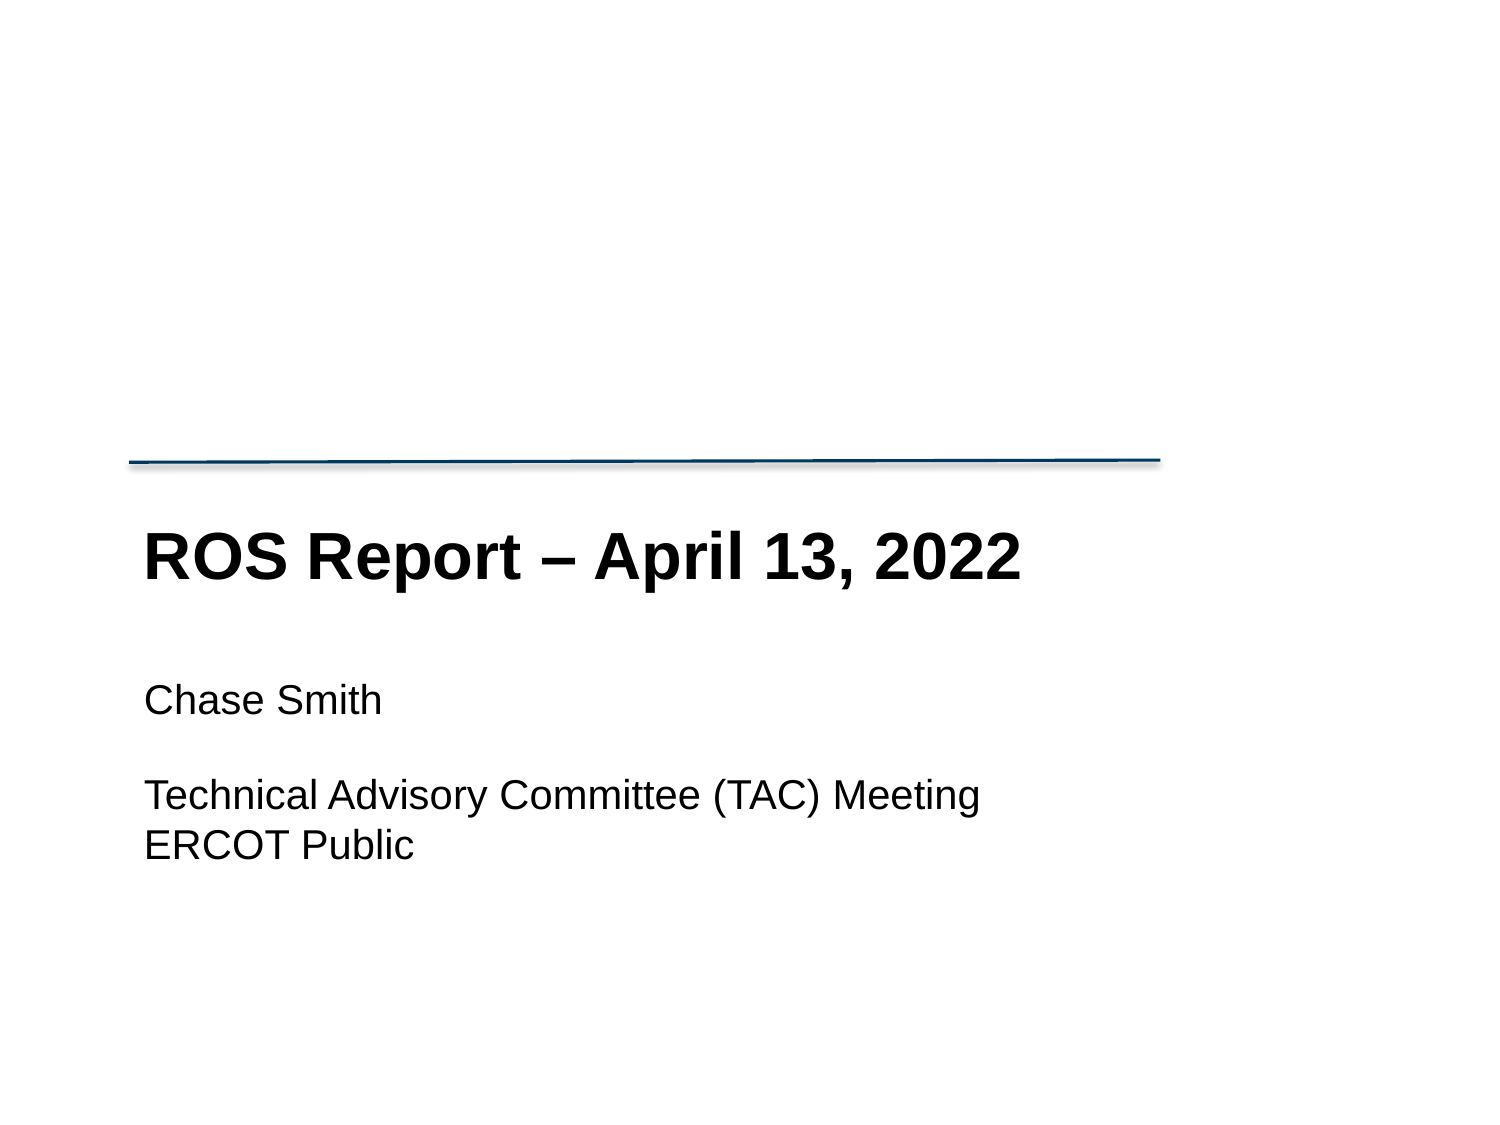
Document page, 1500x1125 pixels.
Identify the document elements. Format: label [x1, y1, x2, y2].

text_box [128, 459, 1367, 890]
